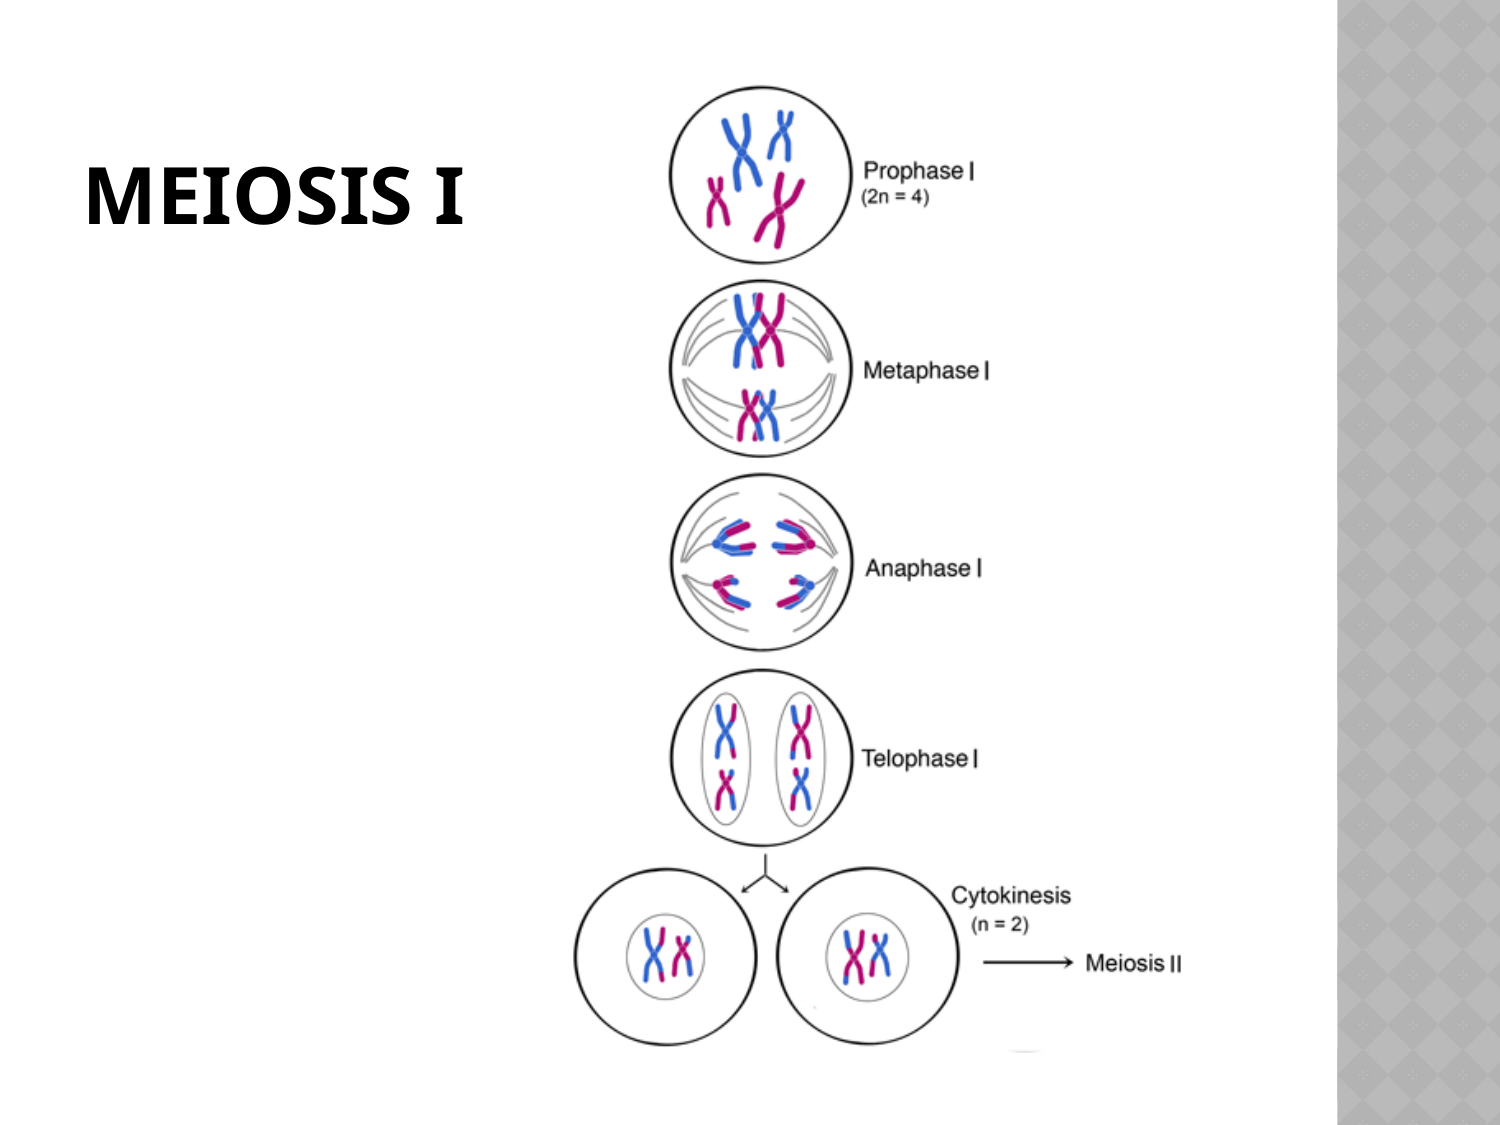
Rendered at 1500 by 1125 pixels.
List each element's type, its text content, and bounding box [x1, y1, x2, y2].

picture [549, 69, 1256, 1059]
title Meiosis I [75, 52, 1263, 240]
